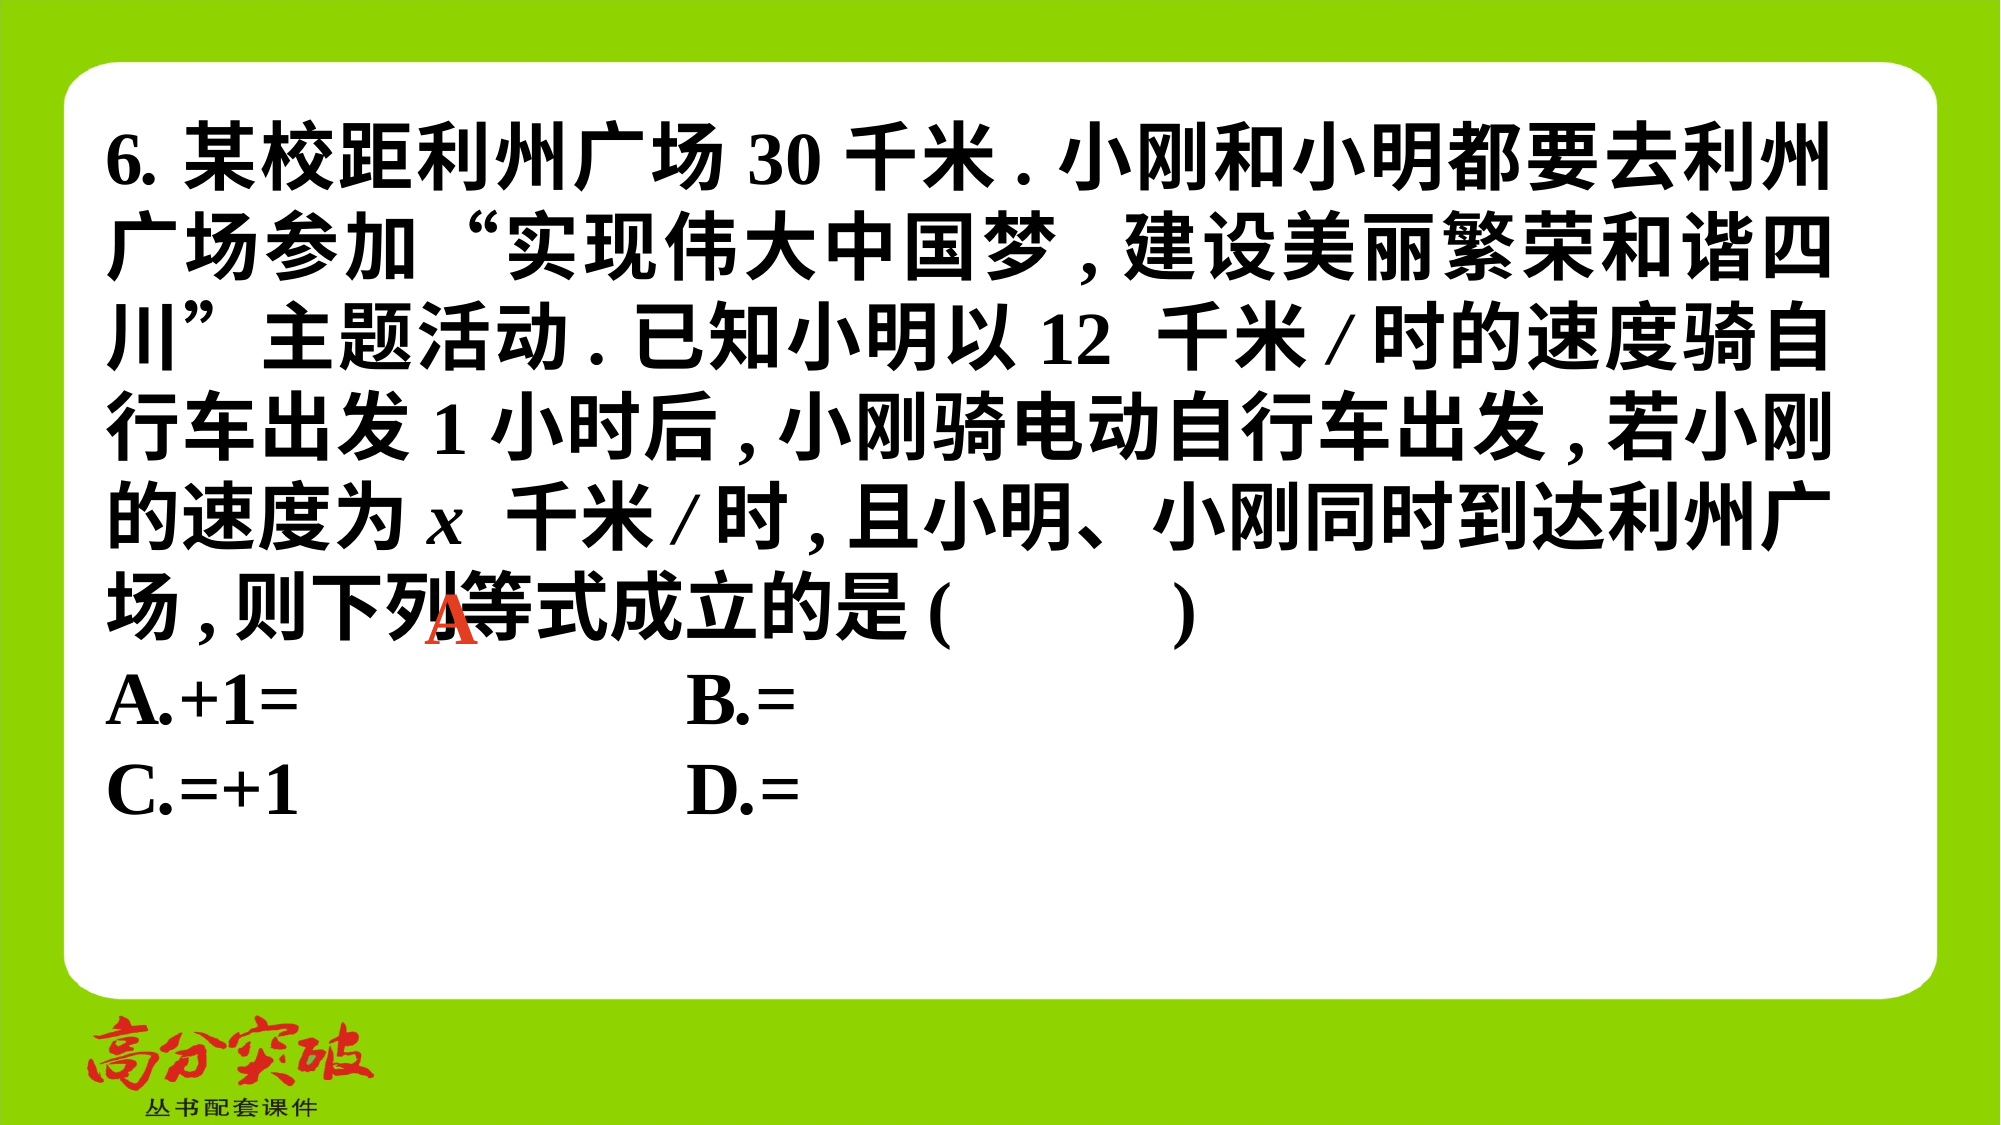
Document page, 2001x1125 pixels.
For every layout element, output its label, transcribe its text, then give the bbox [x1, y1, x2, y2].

picture [0, 0, 2001, 1125]
text_box A [409, 562, 504, 668]
